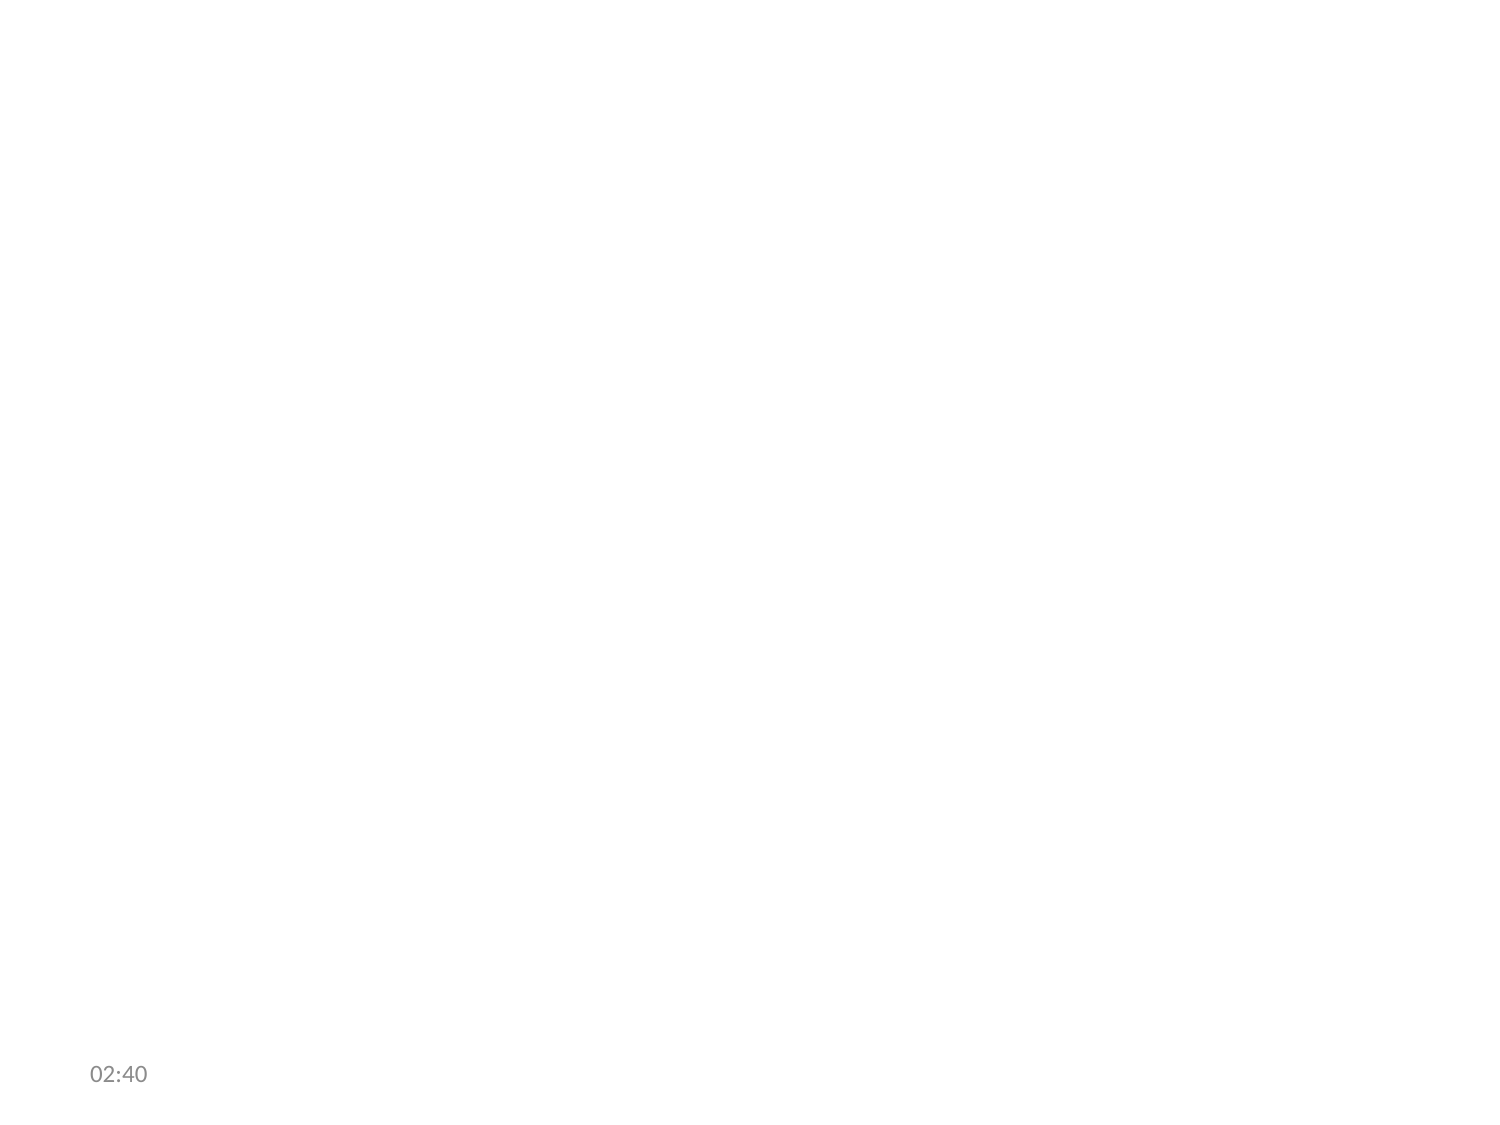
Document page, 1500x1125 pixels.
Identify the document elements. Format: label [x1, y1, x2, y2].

slide_number [75, 1042, 425, 1103]
